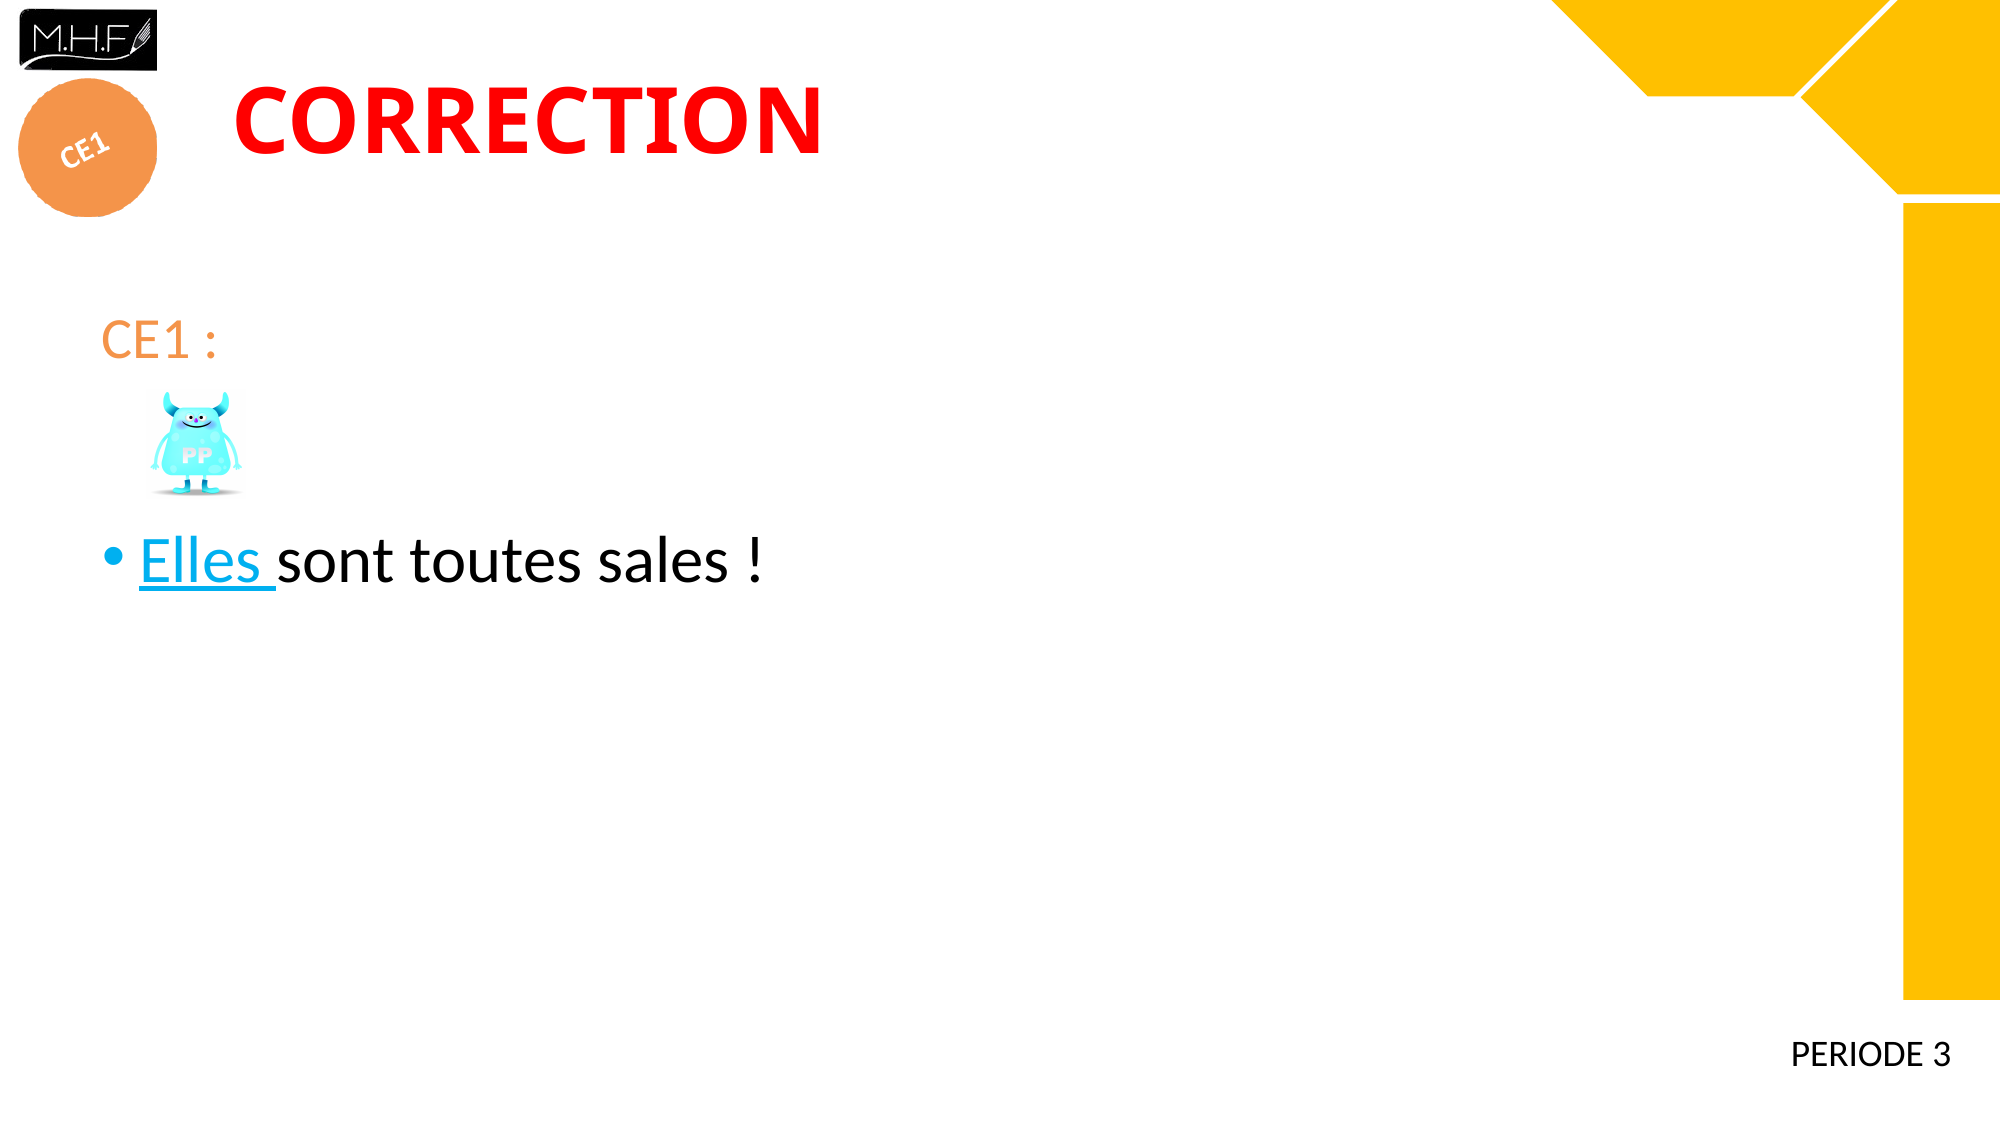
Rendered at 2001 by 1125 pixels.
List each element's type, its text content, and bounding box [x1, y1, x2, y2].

text_box [1549, 0, 1892, 98]
picture [146, 389, 246, 499]
title CORRECTION [216, 15, 1763, 233]
picture [18, 78, 157, 218]
text_box PERIODE 3 [1362, 1021, 1967, 1125]
list CE1 : Elles sont toutes sales ! [86, 300, 897, 1015]
text_box [1902, 202, 2000, 1001]
picture [16, 7, 157, 74]
text_box [1799, 0, 2000, 196]
